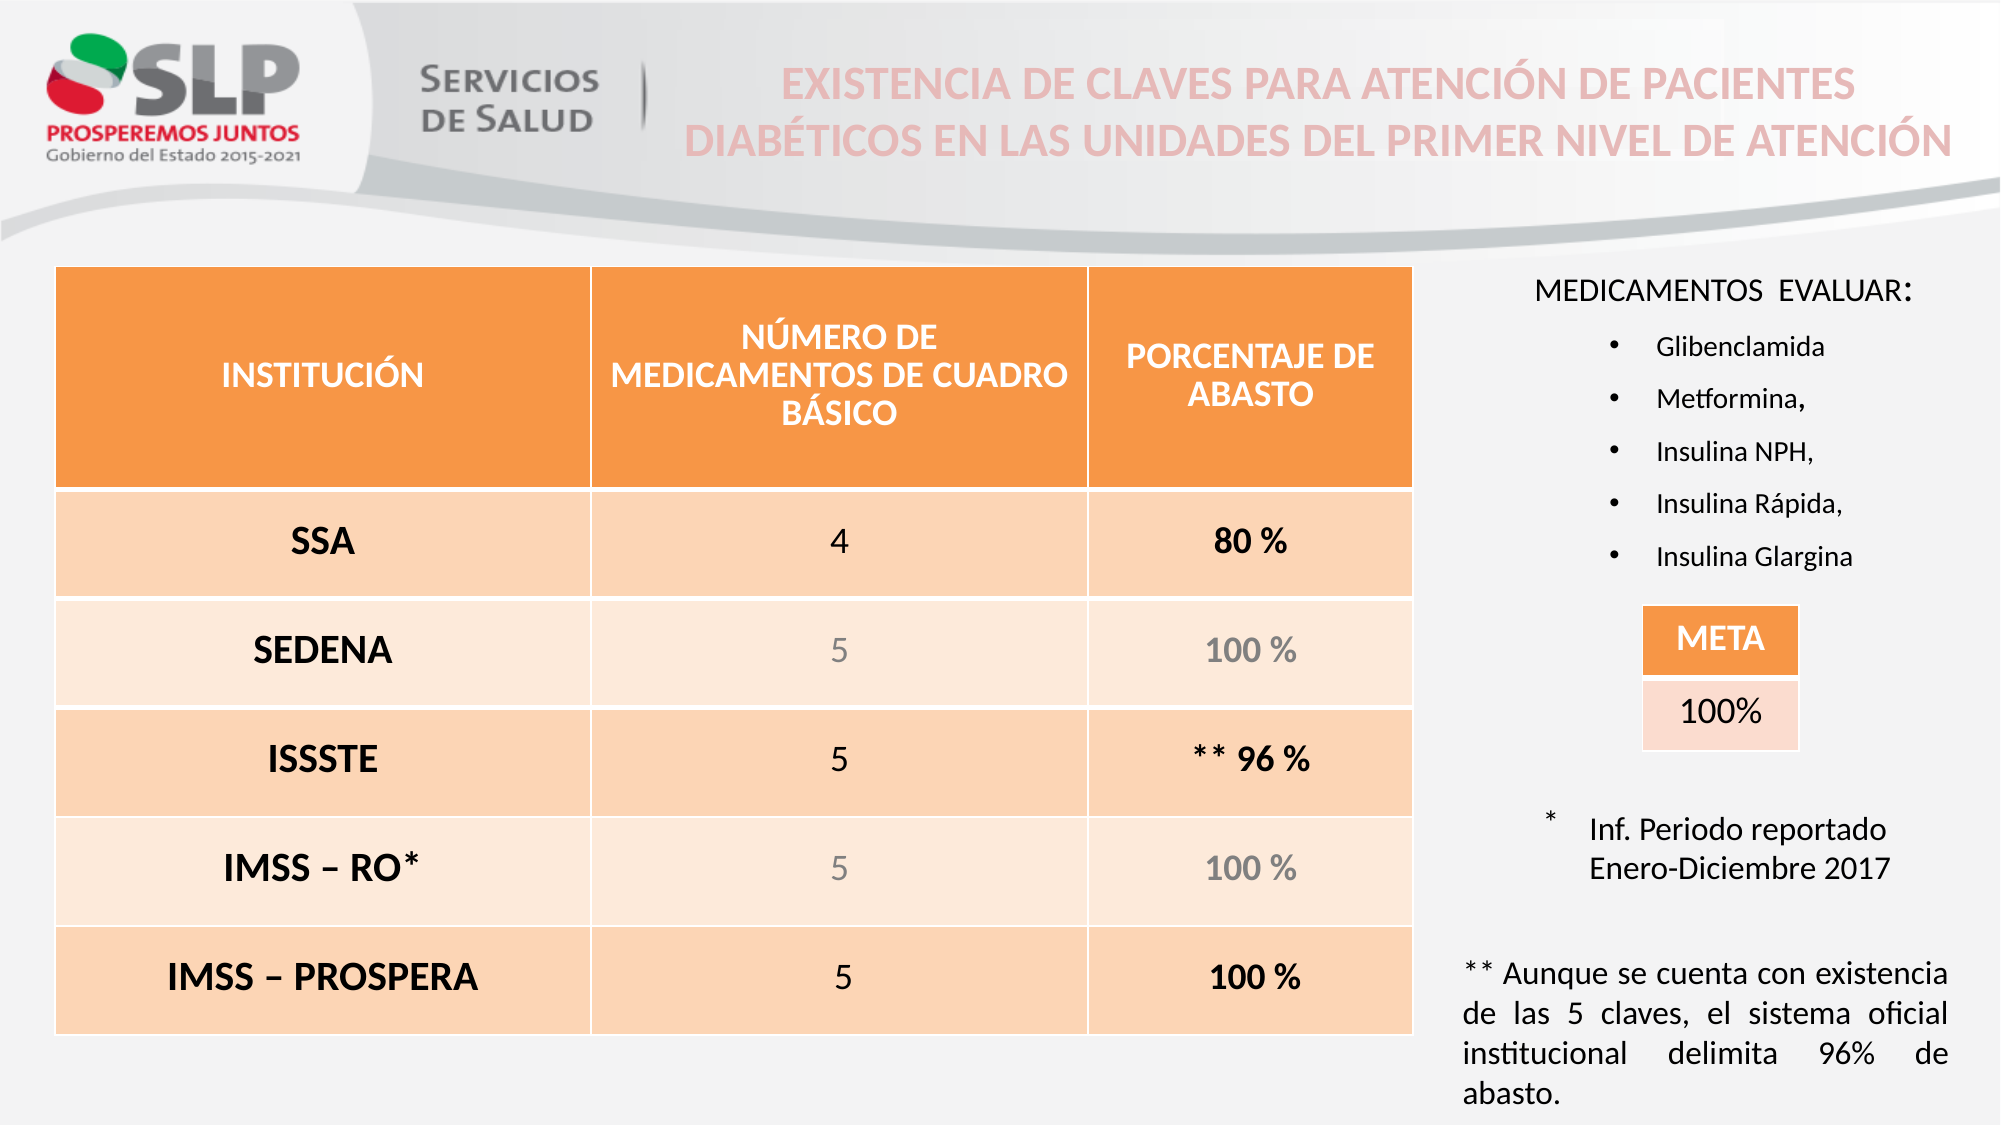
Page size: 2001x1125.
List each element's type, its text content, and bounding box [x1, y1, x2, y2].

table_cell IMSS – RO* [56, 818, 590, 925]
table_cell IMSS – PROSPERA [56, 927, 590, 1034]
table_cell SEDENA [56, 601, 590, 705]
table_cell 4 [592, 492, 1087, 596]
table_header META [1643, 606, 1798, 675]
text_box ** Aunque se cuenta con existencia de las 5 claves, el sistema oficial institucional delimita 96% de abasto. [1447, 943, 1965, 1119]
picture [0, 0, 2001, 1125]
table_cell ISSSTE [56, 710, 590, 816]
table_cell 80 % [1089, 492, 1412, 596]
table_cell 5 [592, 601, 1087, 705]
table_cell 100 % [1089, 818, 1412, 925]
text_box MEDICAMENTOS EVALUAR: Glibenclamida Metformina, Insulina NPH, Insulina Rápida, Insulina Glargina [1519, 252, 1966, 580]
table_cell 5 [592, 818, 1087, 925]
table_cell ** 96 % [1089, 710, 1412, 816]
text_box EXISTENCIA DE CLAVES PARA ATENCIÓN DE PACIENTES DIABÉTICOS EN LAS UNIDADES DEL PRIMER NIVEL DE ATENCIÓN [670, 19, 1969, 199]
table_header NÚMERO DE MEDICAMENTOS DE CUADRO BÁSICO [592, 267, 1087, 487]
table_cell 100 % [1089, 601, 1412, 705]
table_cell 5 [592, 927, 1087, 1034]
table_cell 5 [592, 710, 1087, 816]
table_header INSTITUCIÓN [56, 267, 590, 487]
table_header PORCENTAJE DE ABASTO [1089, 267, 1412, 487]
table_cell 100 % [1089, 927, 1412, 1034]
table_cell 100% [1643, 681, 1798, 750]
table_cell SSA [56, 492, 590, 596]
text_box Inf. Periodo reportado Enero-Diciembre 2017 [1527, 799, 1914, 894]
